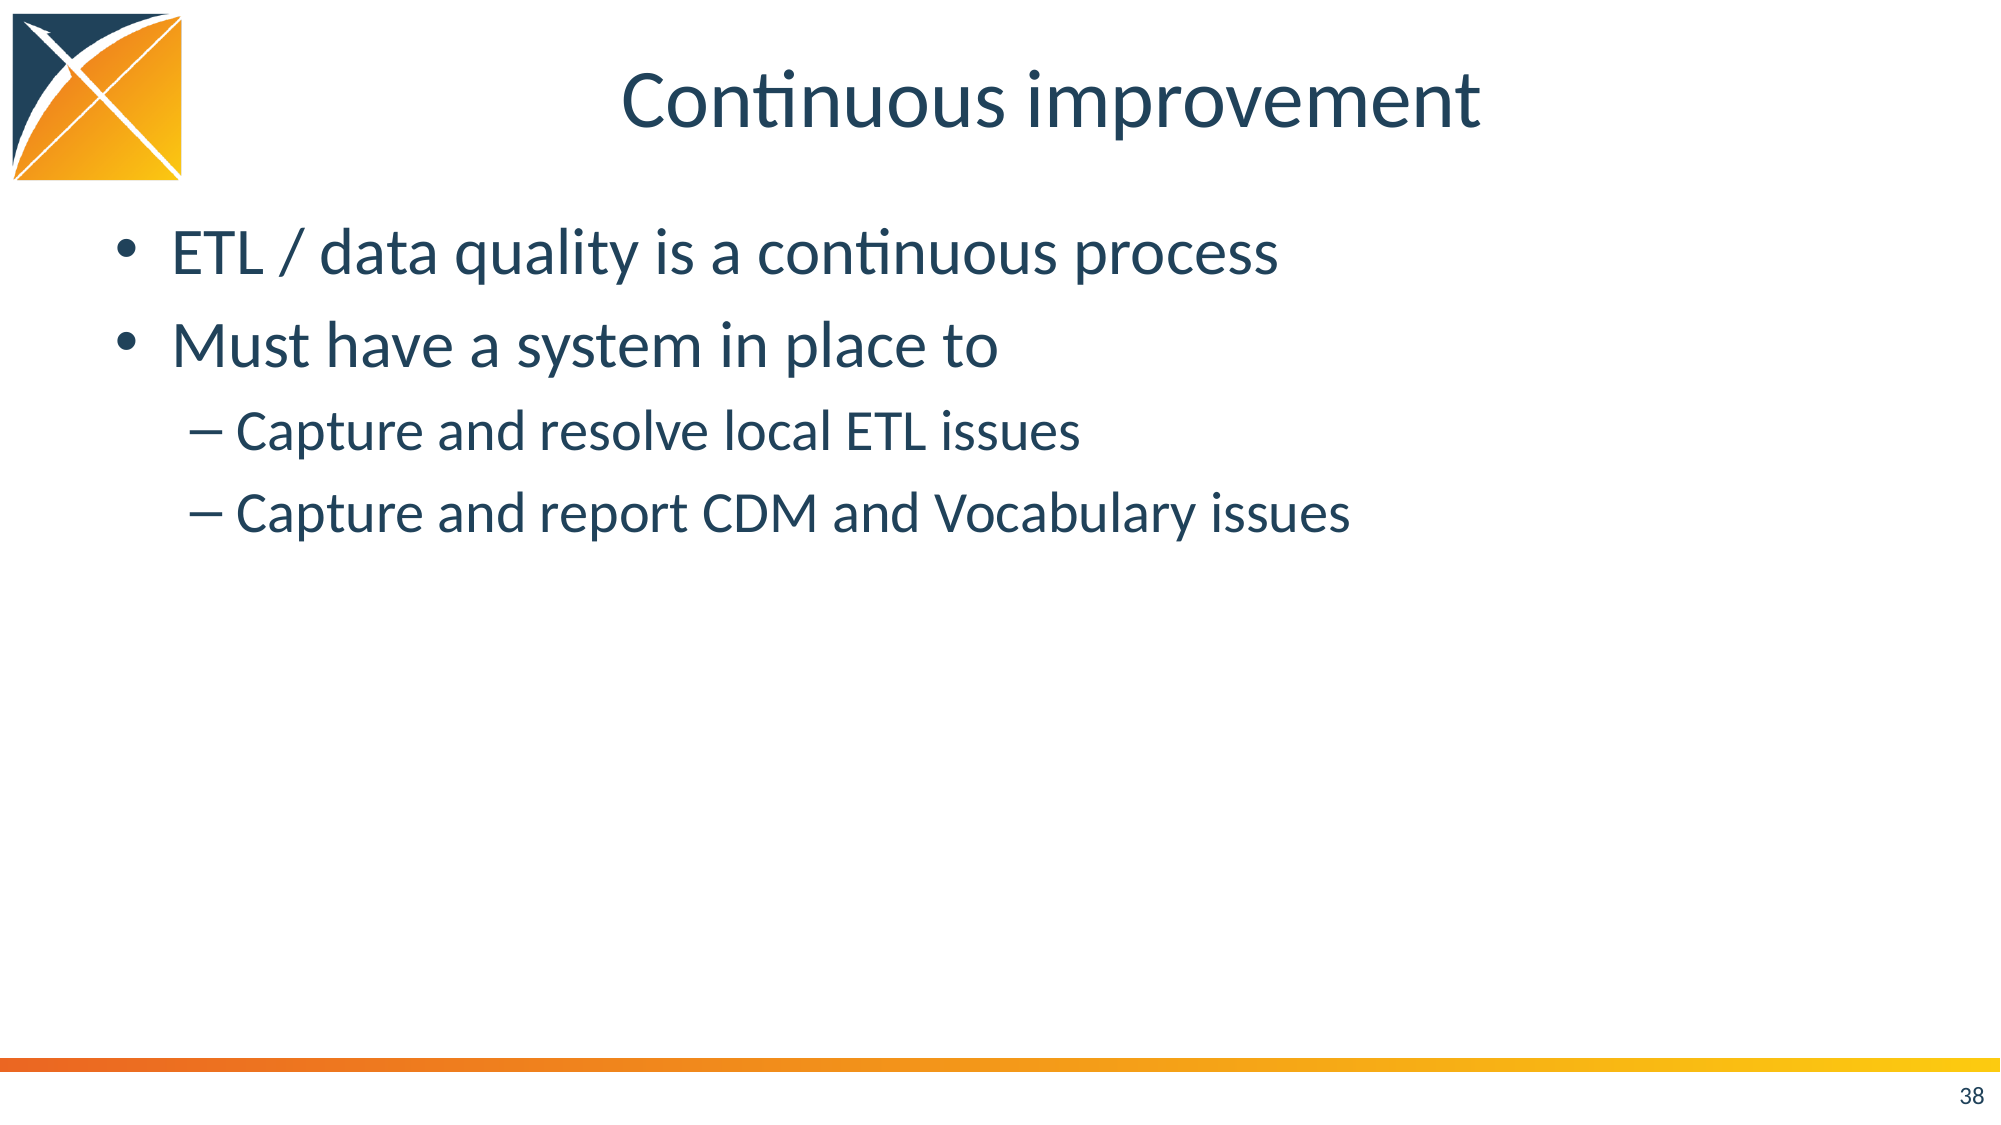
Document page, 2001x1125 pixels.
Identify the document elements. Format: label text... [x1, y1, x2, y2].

picture [0, 0, 206, 200]
title Continuous improvement [205, 24, 1900, 163]
slide_number 38 [1533, 1065, 2000, 1125]
list ETL / data quality is a continuous process Must have a system in place to Capture and resolve local ETL issues Capture and report CDM and Vocabulary issues [99, 200, 1900, 1005]
